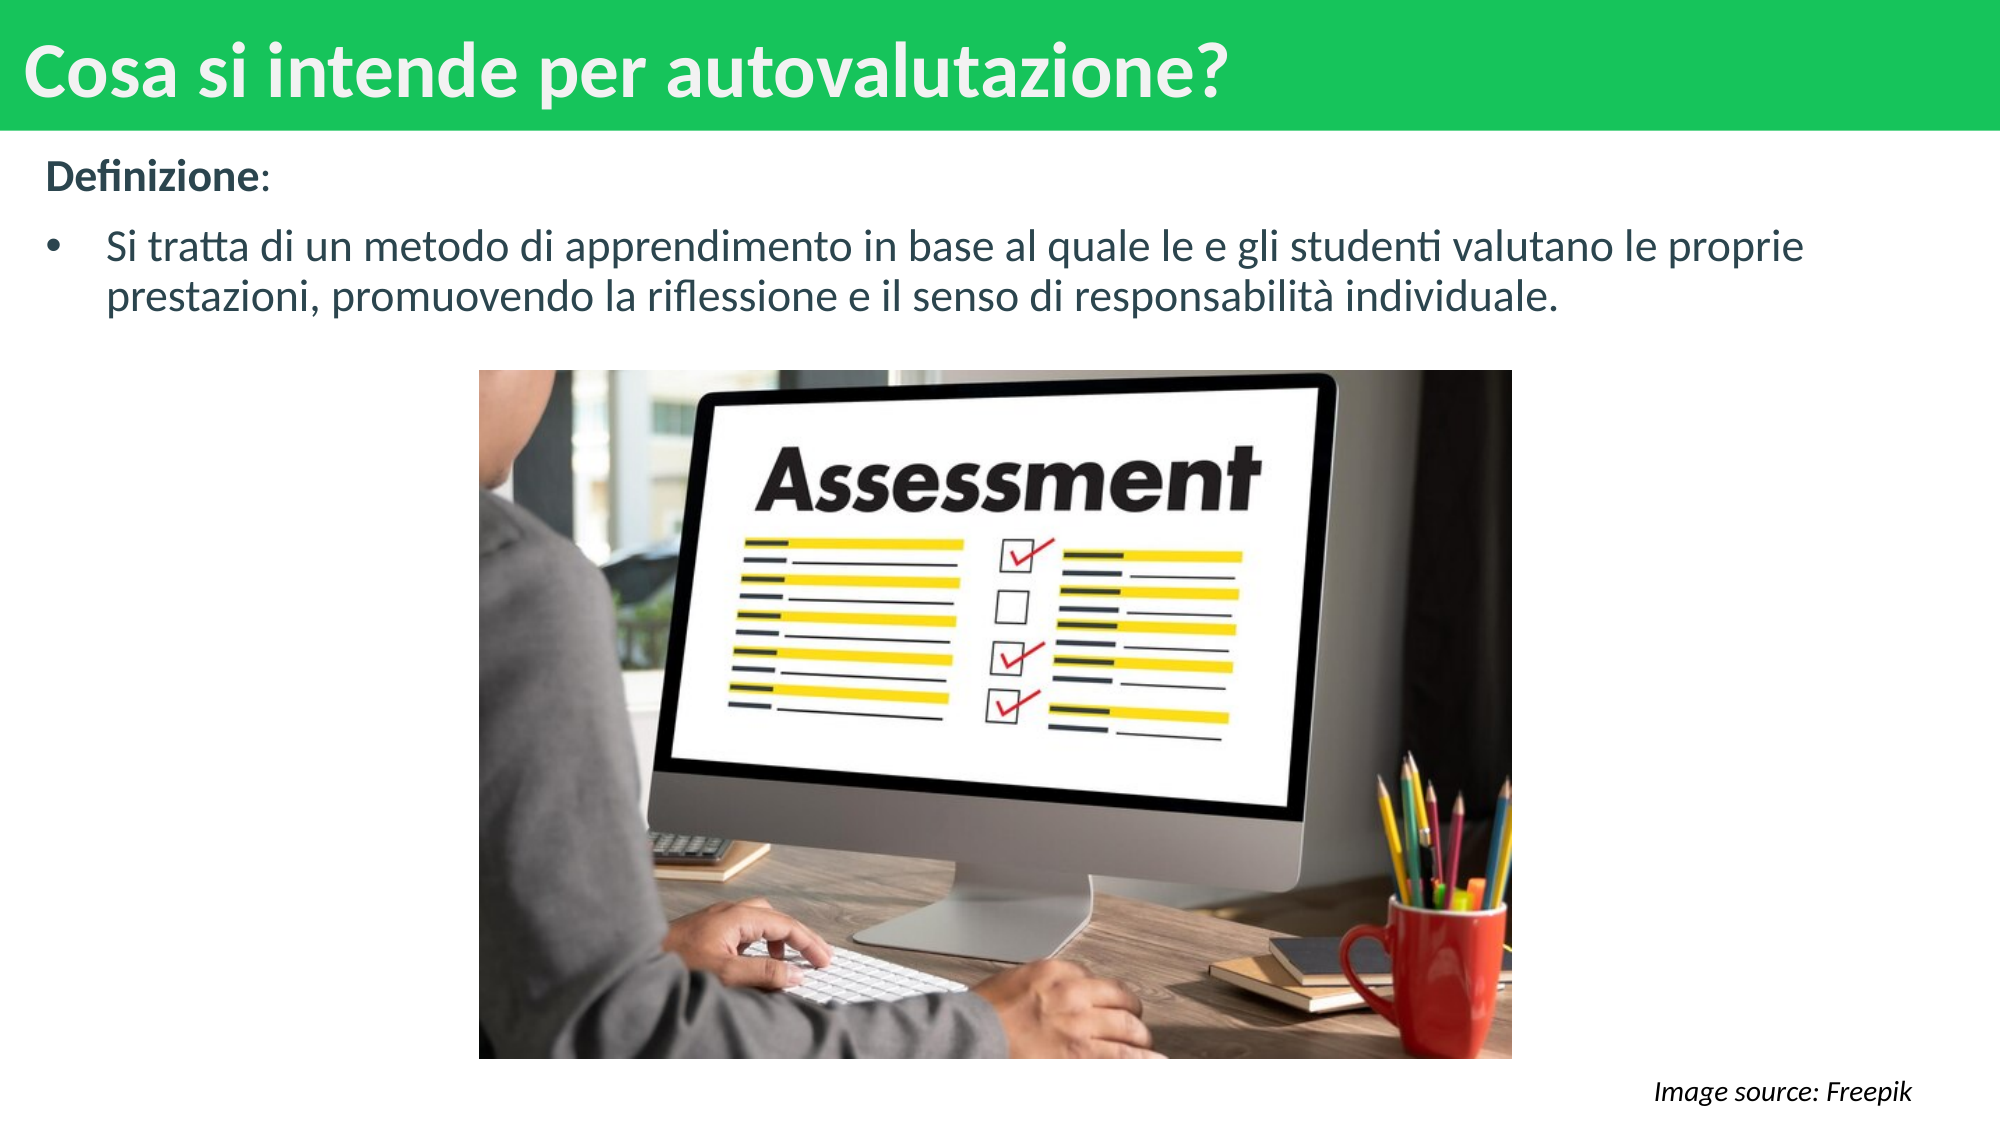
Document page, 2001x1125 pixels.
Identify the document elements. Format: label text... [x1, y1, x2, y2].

title Cosa si intende per autovalutazione? [16, 13, 1976, 131]
picture [479, 370, 1513, 1059]
text_box Image source: Freepik [1566, 1057, 2000, 1114]
list Definizione: Si tratta di un metodo di apprendimento in base al quale le e gli studenti valutano le proprie prestazioni, promuovendo la riflessione e il senso di responsabilità individuale. [16, 144, 1976, 1108]
